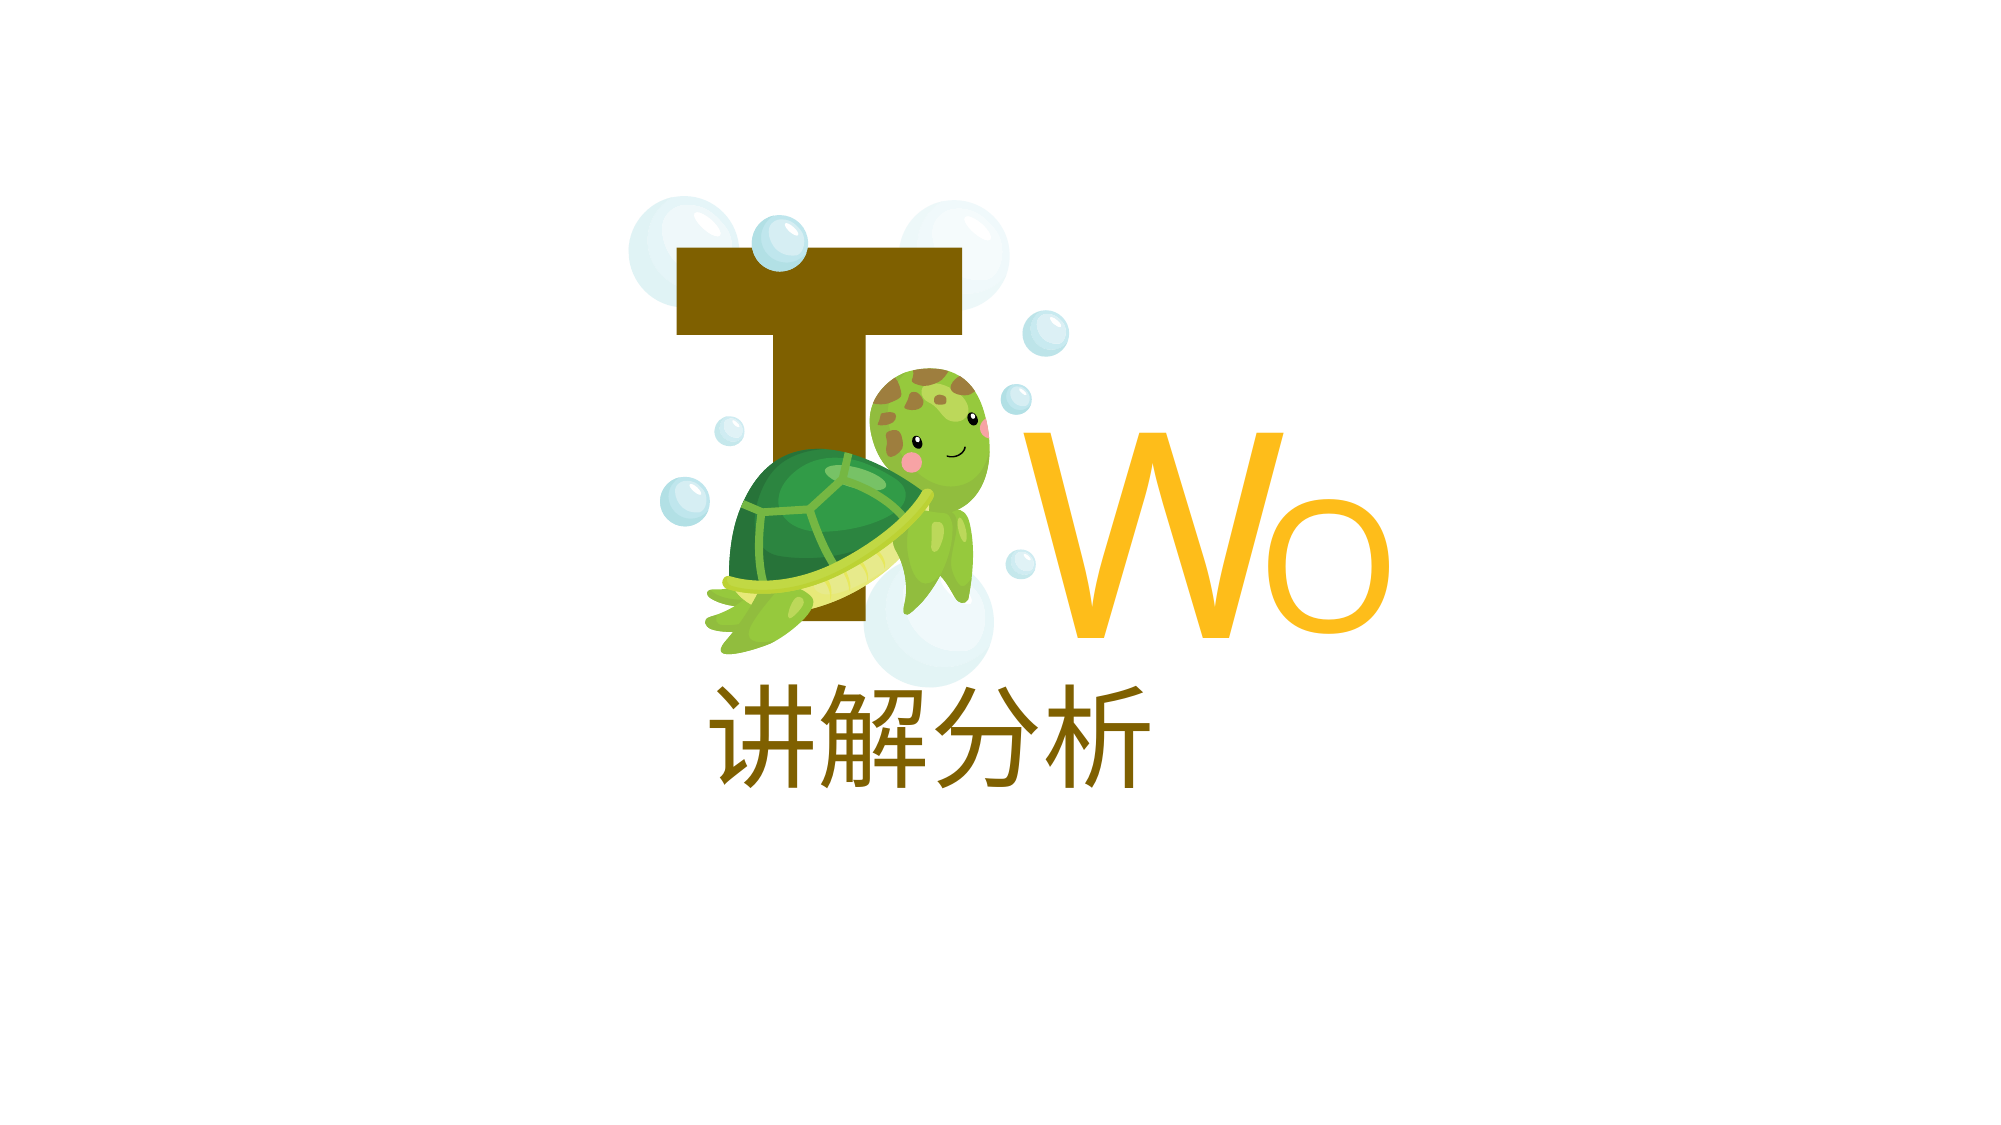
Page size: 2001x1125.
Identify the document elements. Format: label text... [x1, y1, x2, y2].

text_box 讲解分析 [690, 659, 1387, 810]
text_box O [1242, 441, 1496, 677]
picture [628, 196, 1070, 688]
text_box W [1070, 343, 1259, 659]
